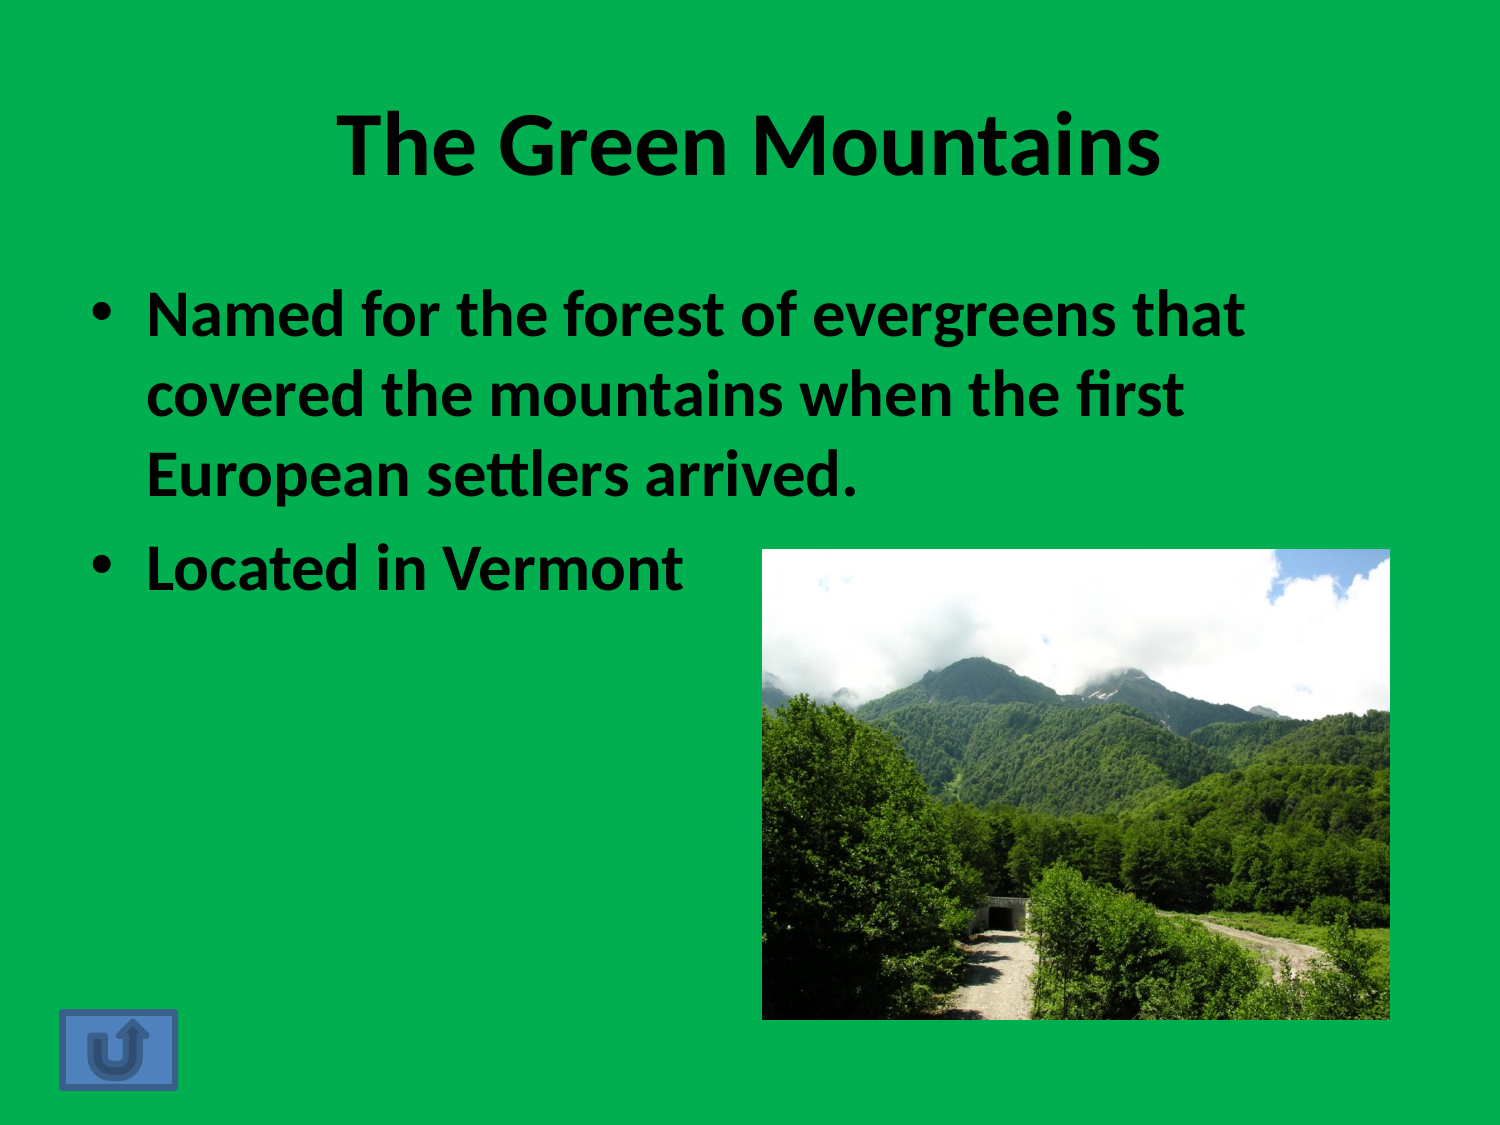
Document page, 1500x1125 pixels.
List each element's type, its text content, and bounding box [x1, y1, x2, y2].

picture [762, 549, 1390, 1020]
list Named for the forest of evergreens that covered the mountains when the first European settlers arrived. Located in Vermont [74, 262, 1426, 1006]
text_box [59, 1009, 178, 1091]
title The Green Mountains [74, 44, 1426, 233]
